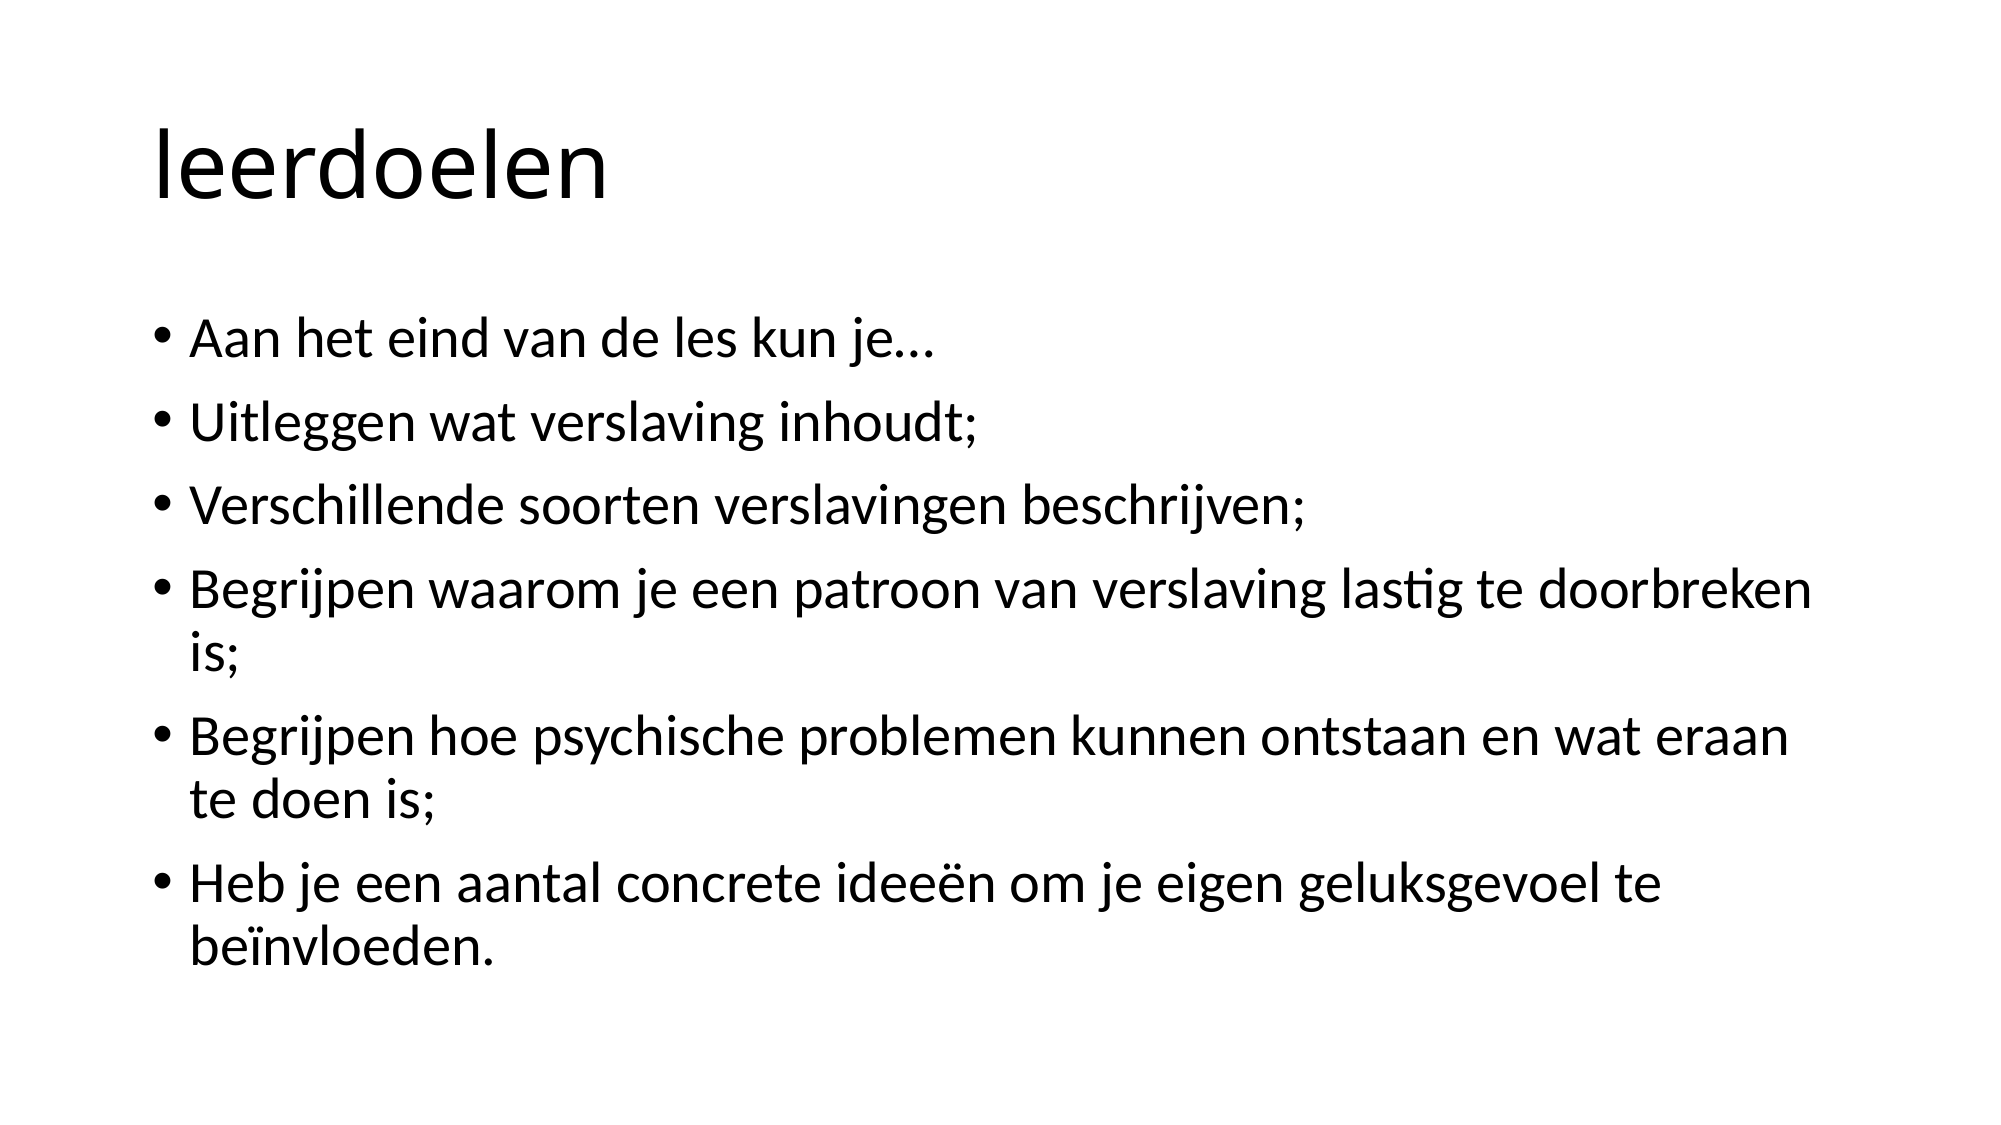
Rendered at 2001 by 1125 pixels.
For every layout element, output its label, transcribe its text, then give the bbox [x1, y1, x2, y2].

list Aan het eind van de les kun je… Uitleggen wat verslaving inhoudt; Verschillende soorten verslavingen beschrijven; Begrijpen waarom je een patroon van verslaving lastig te doorbreken is; Begrijpen hoe psychische problemen kunnen ontstaan en wat eraan te doen is; Heb je een aantal concrete ideeën om je eigen geluksgevoel te beïnvloeden. [137, 299, 1863, 1014]
title leerdoelen [137, 59, 1863, 278]
